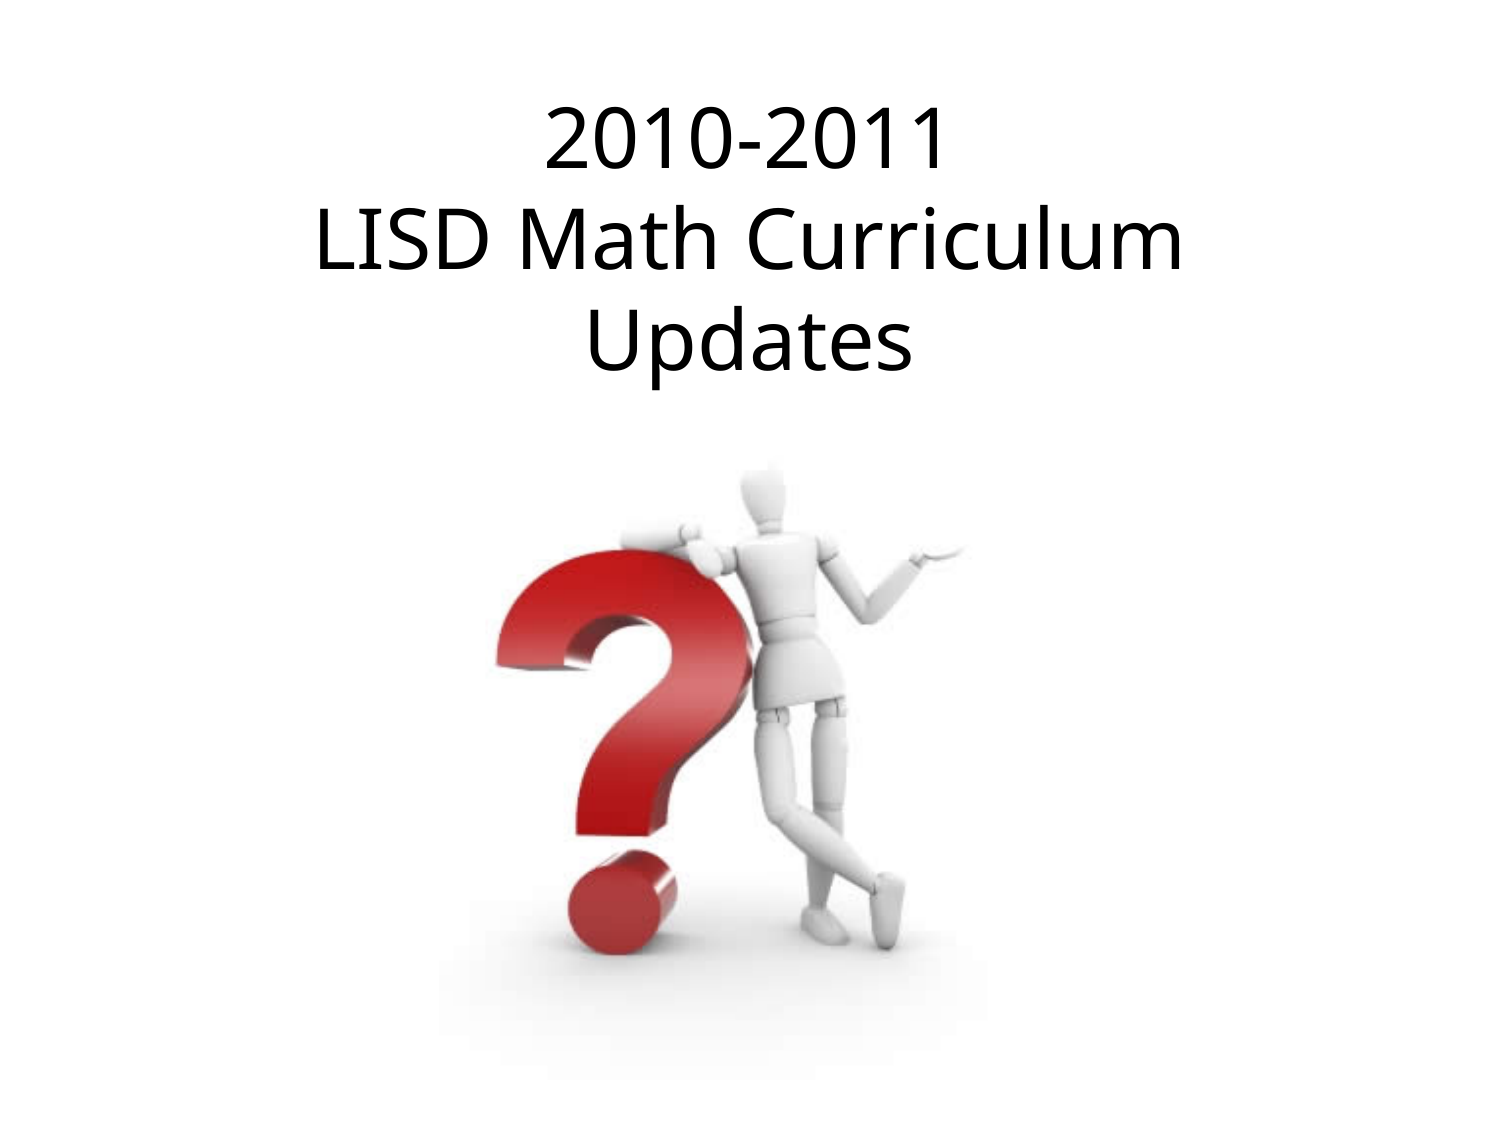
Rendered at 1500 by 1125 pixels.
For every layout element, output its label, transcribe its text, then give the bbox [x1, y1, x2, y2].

title 2010-2011 LISD Math Curriculum Updates [112, 76, 1388, 396]
picture [439, 337, 1027, 1080]
